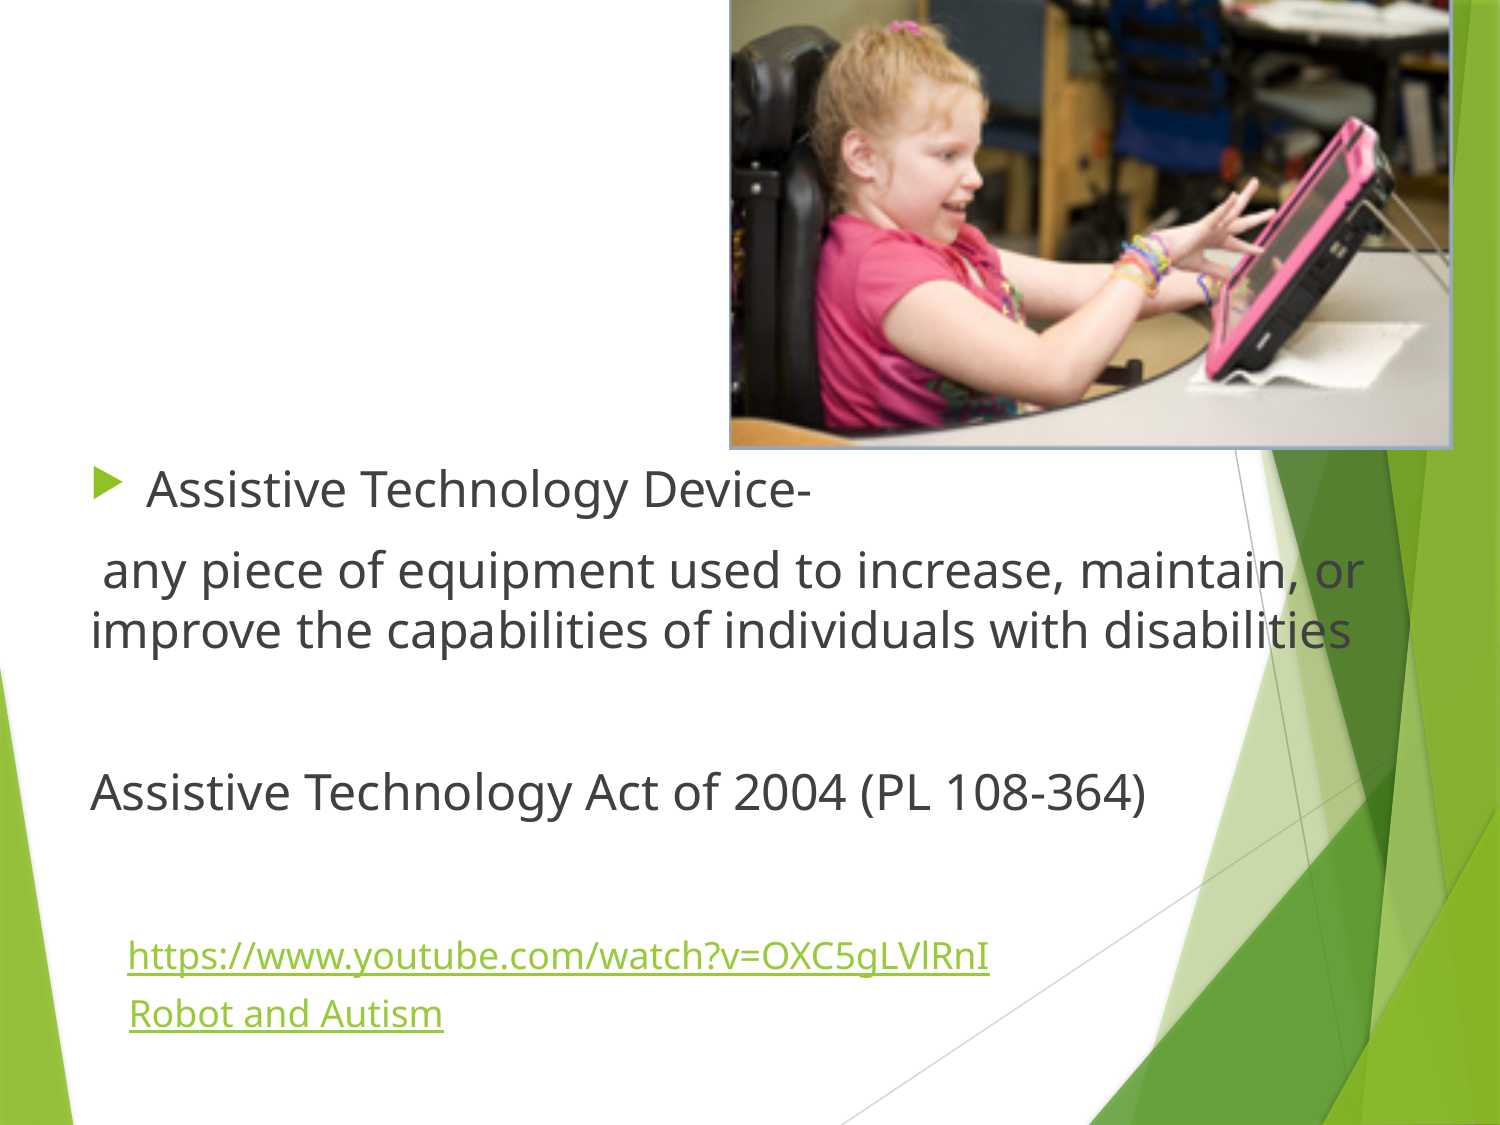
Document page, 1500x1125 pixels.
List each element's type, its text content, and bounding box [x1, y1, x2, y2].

list Assistive Technology Device- any piece of equipment used to increase, maintain, or improve the capabilities of individuals with disabilities Assistive Technology Act of 2004 (PL 108-364) [75, 450, 1425, 1005]
text_box Robot and Autism [113, 982, 1389, 1049]
picture [729, 0, 1453, 451]
text_box https://www.youtube.com/watch?v=OXC5gLVlRnI [112, 924, 1075, 991]
